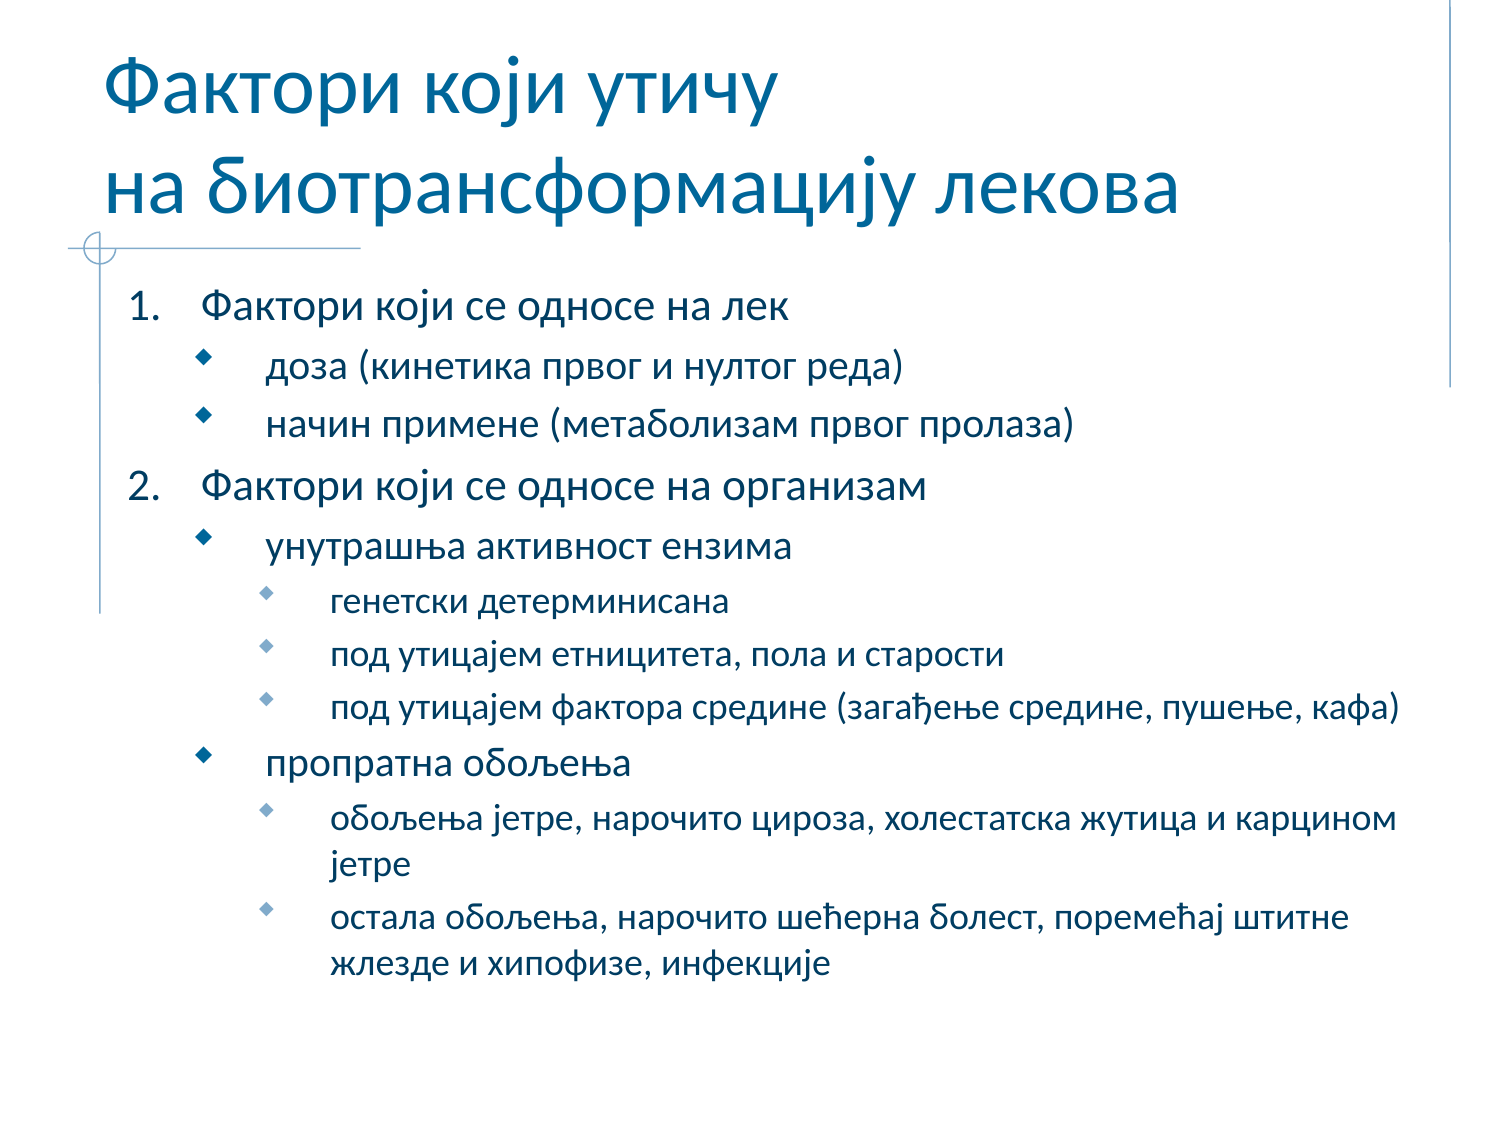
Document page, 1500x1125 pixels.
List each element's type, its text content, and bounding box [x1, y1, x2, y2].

title Фактори који утичу на биотрансформацију лекова [88, 49, 1436, 238]
list Фактори који се односе на лек доза (кинетика првог и нултог реда) начин примене (метаболизам првог пролаза) Фактори који се односе на организам унутрашња активност ензима генетски детерминисана под утицајем етницитета, пола и старости под утицајем фактора средине (загађење средине, пушење, кафа) пропратна обољења обољења јетре, нарочито цироза, холестатска жутица и карцином јетре остала обољења, нарочито шећерна болест, поремећај штитне жлезде и хипофизе, инфекције [111, 266, 1436, 1024]
